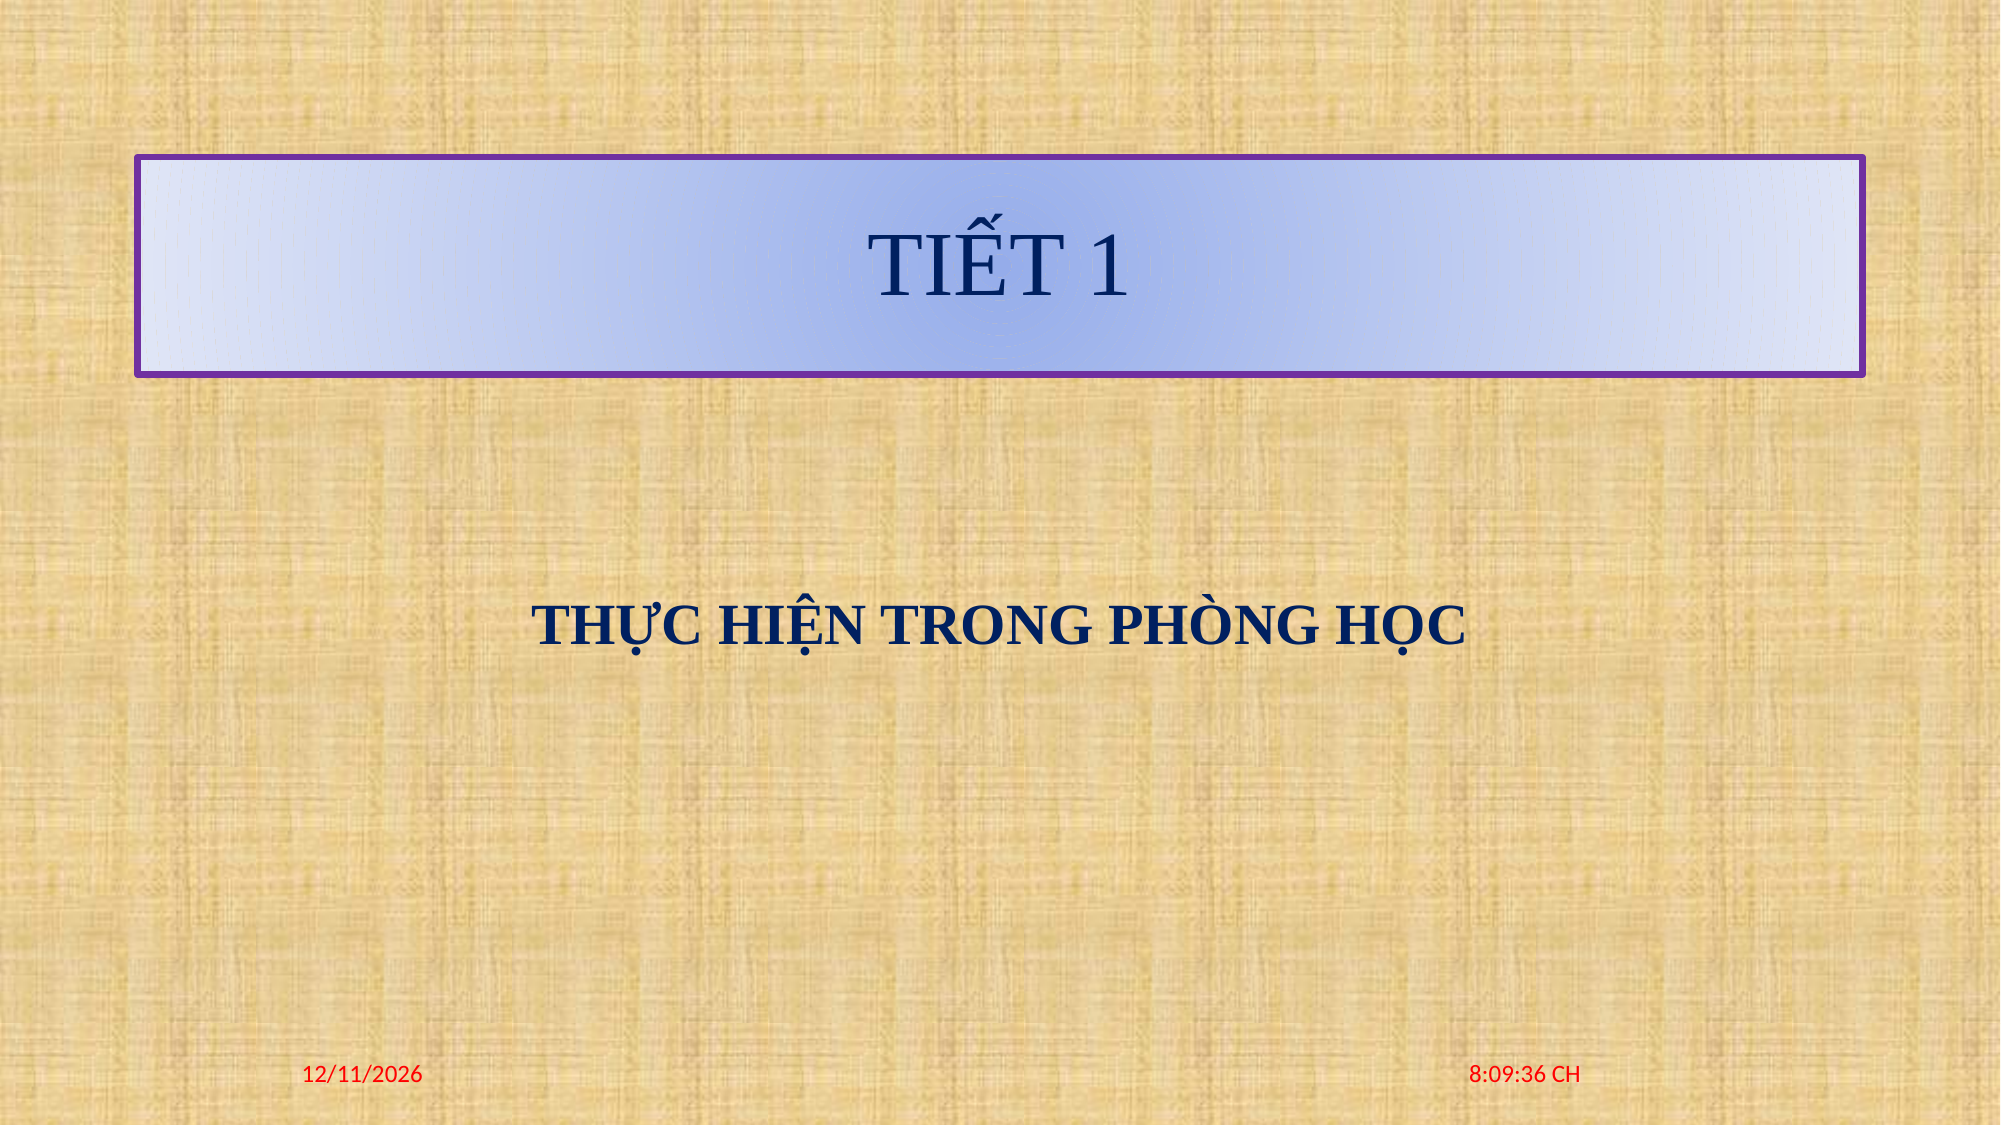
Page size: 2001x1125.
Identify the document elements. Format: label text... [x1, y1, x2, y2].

picture [0, 0, 2001, 1125]
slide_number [137, 1042, 588, 1103]
footer 8:09:36 CH [1187, 1042, 1863, 1103]
title TIẾT 1 [137, 157, 1863, 375]
list THỰC HIỆN TRONG PHÒNG HỌC [137, 539, 1863, 712]
